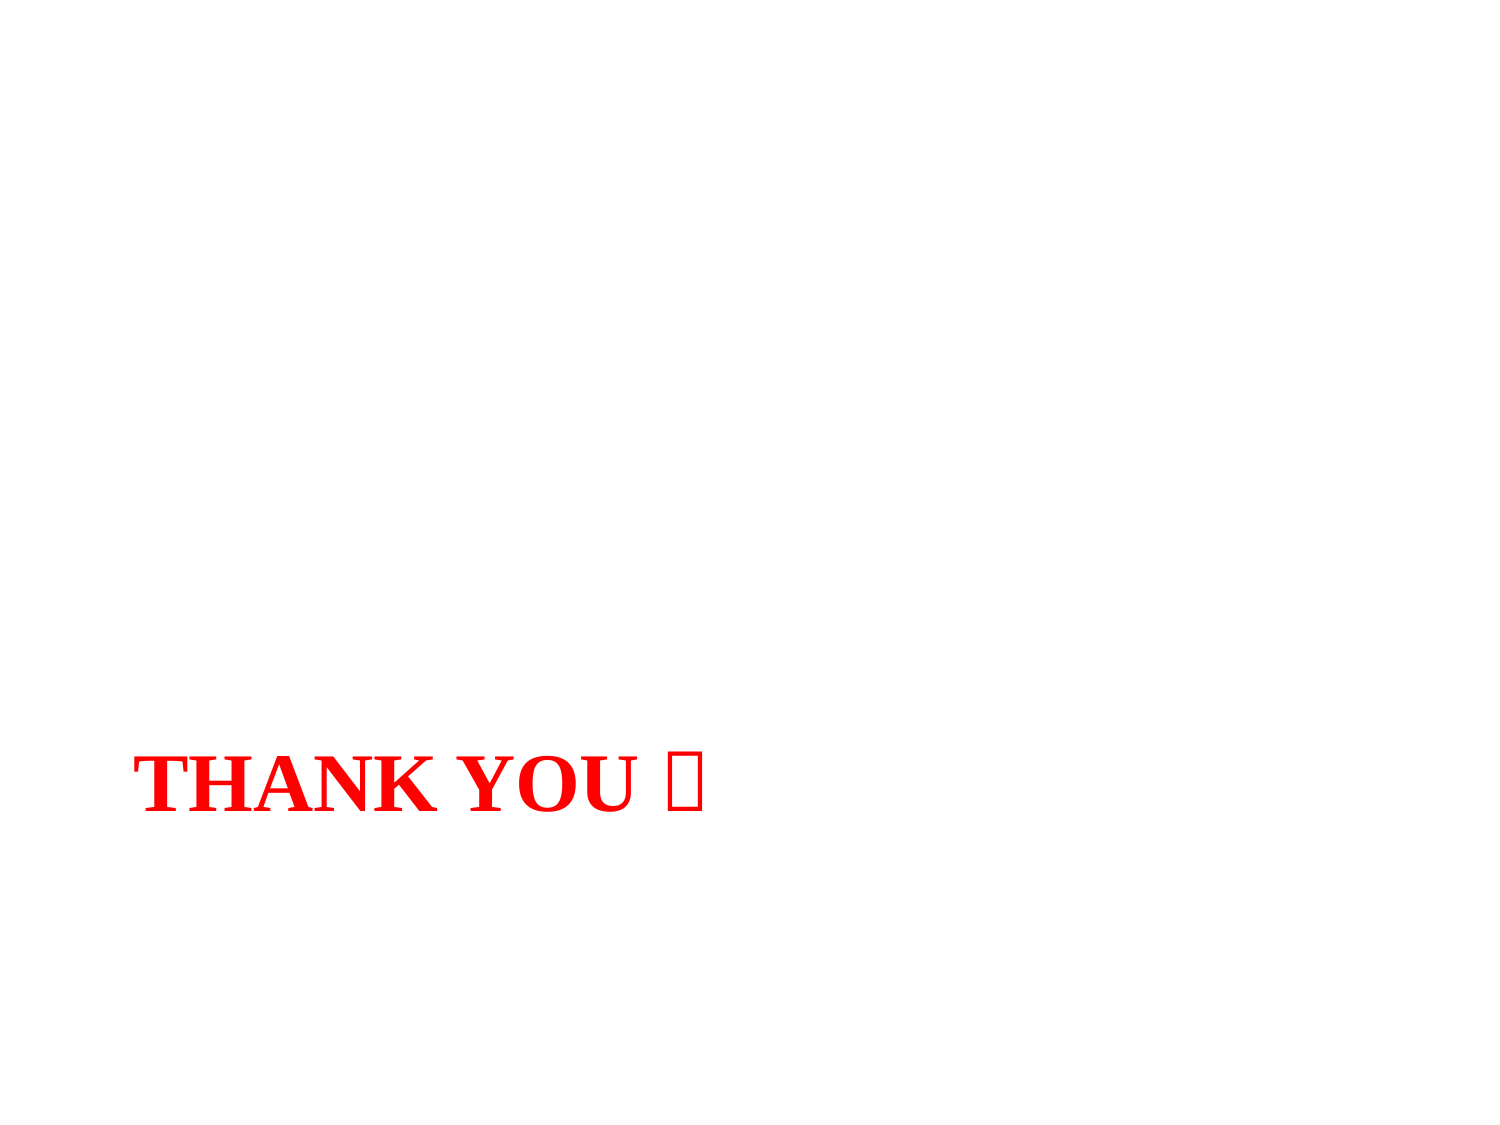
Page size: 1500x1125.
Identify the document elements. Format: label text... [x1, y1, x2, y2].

text_box THANK YOU  [131, 727, 739, 828]
